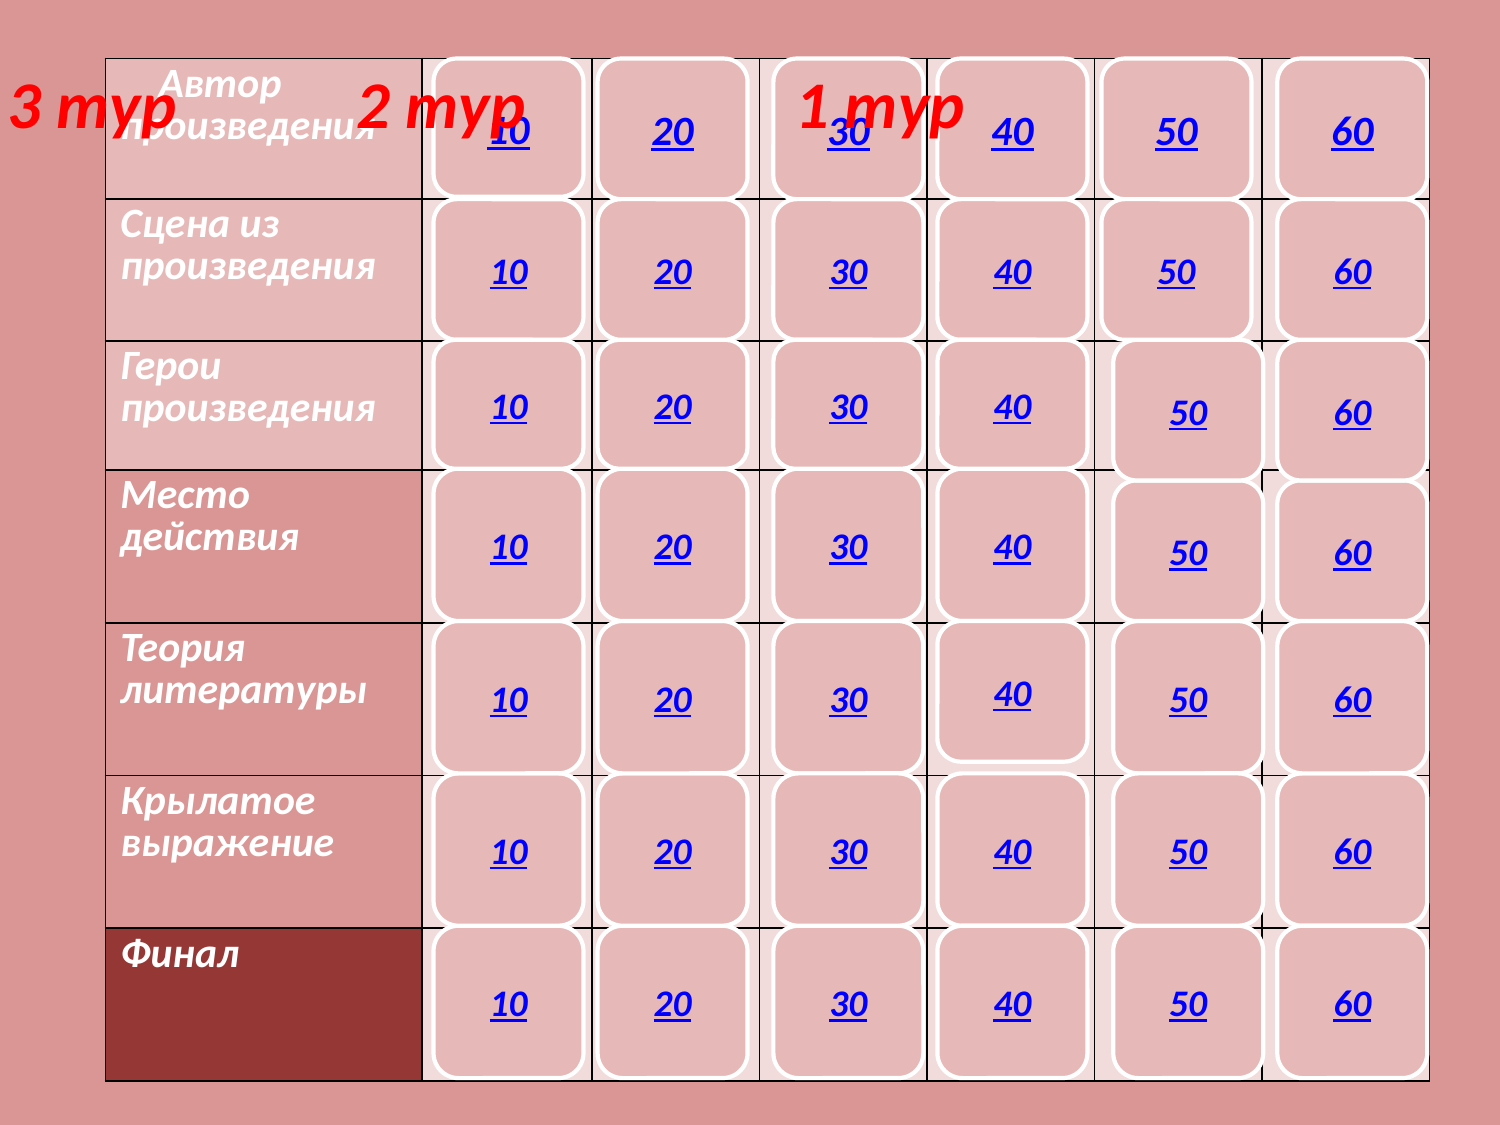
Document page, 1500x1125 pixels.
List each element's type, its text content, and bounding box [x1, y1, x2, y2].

table_cell [1421, 929, 1429, 942]
table_cell [1421, 606, 1429, 622]
table_cell [1421, 776, 1429, 790]
table_cell [1421, 757, 1429, 775]
table_cell [1421, 342, 1429, 355]
table_header [1421, 184, 1429, 198]
list 3 тур 2 тур 1 тур [0, 46, 1421, 1090]
table_cell [1421, 200, 1429, 214]
text_box 60 [1421, 203, 1430, 336]
text_box 60 [1421, 778, 1430, 921]
text_box 60 [1421, 931, 1430, 1073]
table_cell [1421, 1062, 1429, 1080]
table_header [1421, 59, 1429, 73]
table_cell [1421, 325, 1429, 340]
table_cell [1421, 624, 1429, 637]
text_box 60 [1421, 626, 1430, 768]
text_box 60 [1421, 344, 1430, 476]
text_box 60 [1421, 63, 1430, 195]
table_cell [1421, 910, 1429, 927]
text_box 60 [1421, 485, 1430, 617]
table_cell [1421, 471, 1429, 495]
